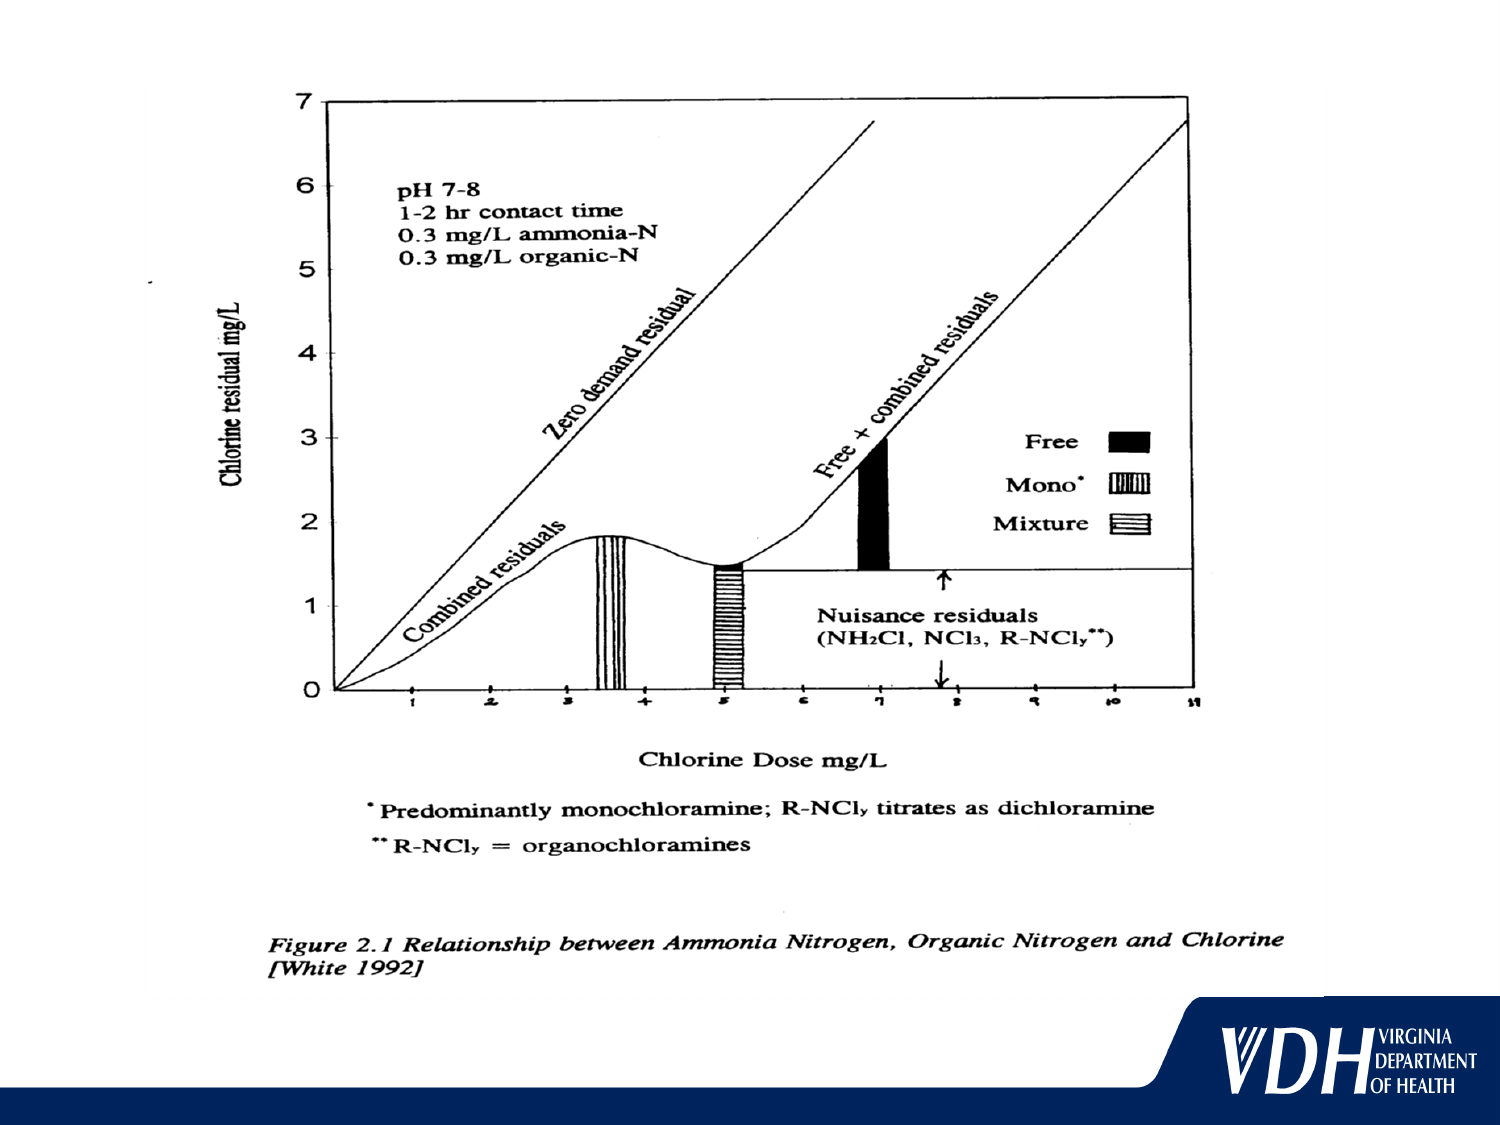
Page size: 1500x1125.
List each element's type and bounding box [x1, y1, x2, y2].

text_box [147, 87, 1325, 997]
picture [0, 0, 1500, 1125]
